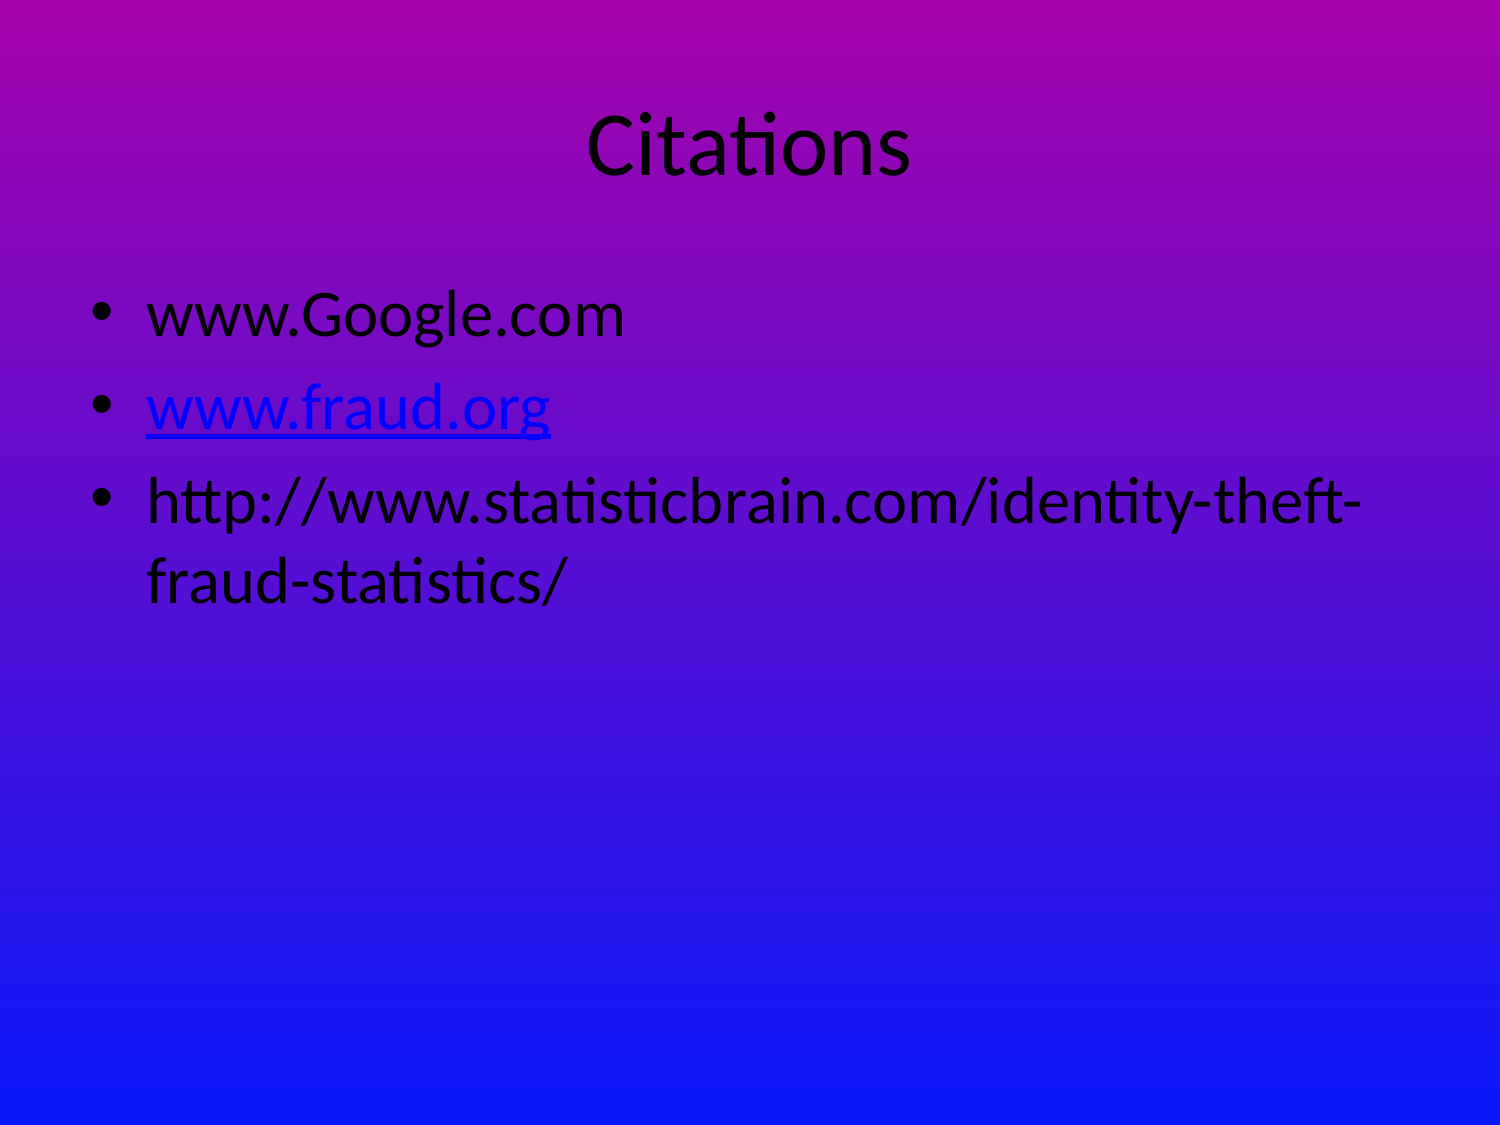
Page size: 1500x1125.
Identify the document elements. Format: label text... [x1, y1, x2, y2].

list www.Google.com www.fraud.org http://www.statisticbrain.com/identity-theft-fraud-statistics/ [75, 262, 1425, 1005]
title Citations [75, 45, 1425, 233]
